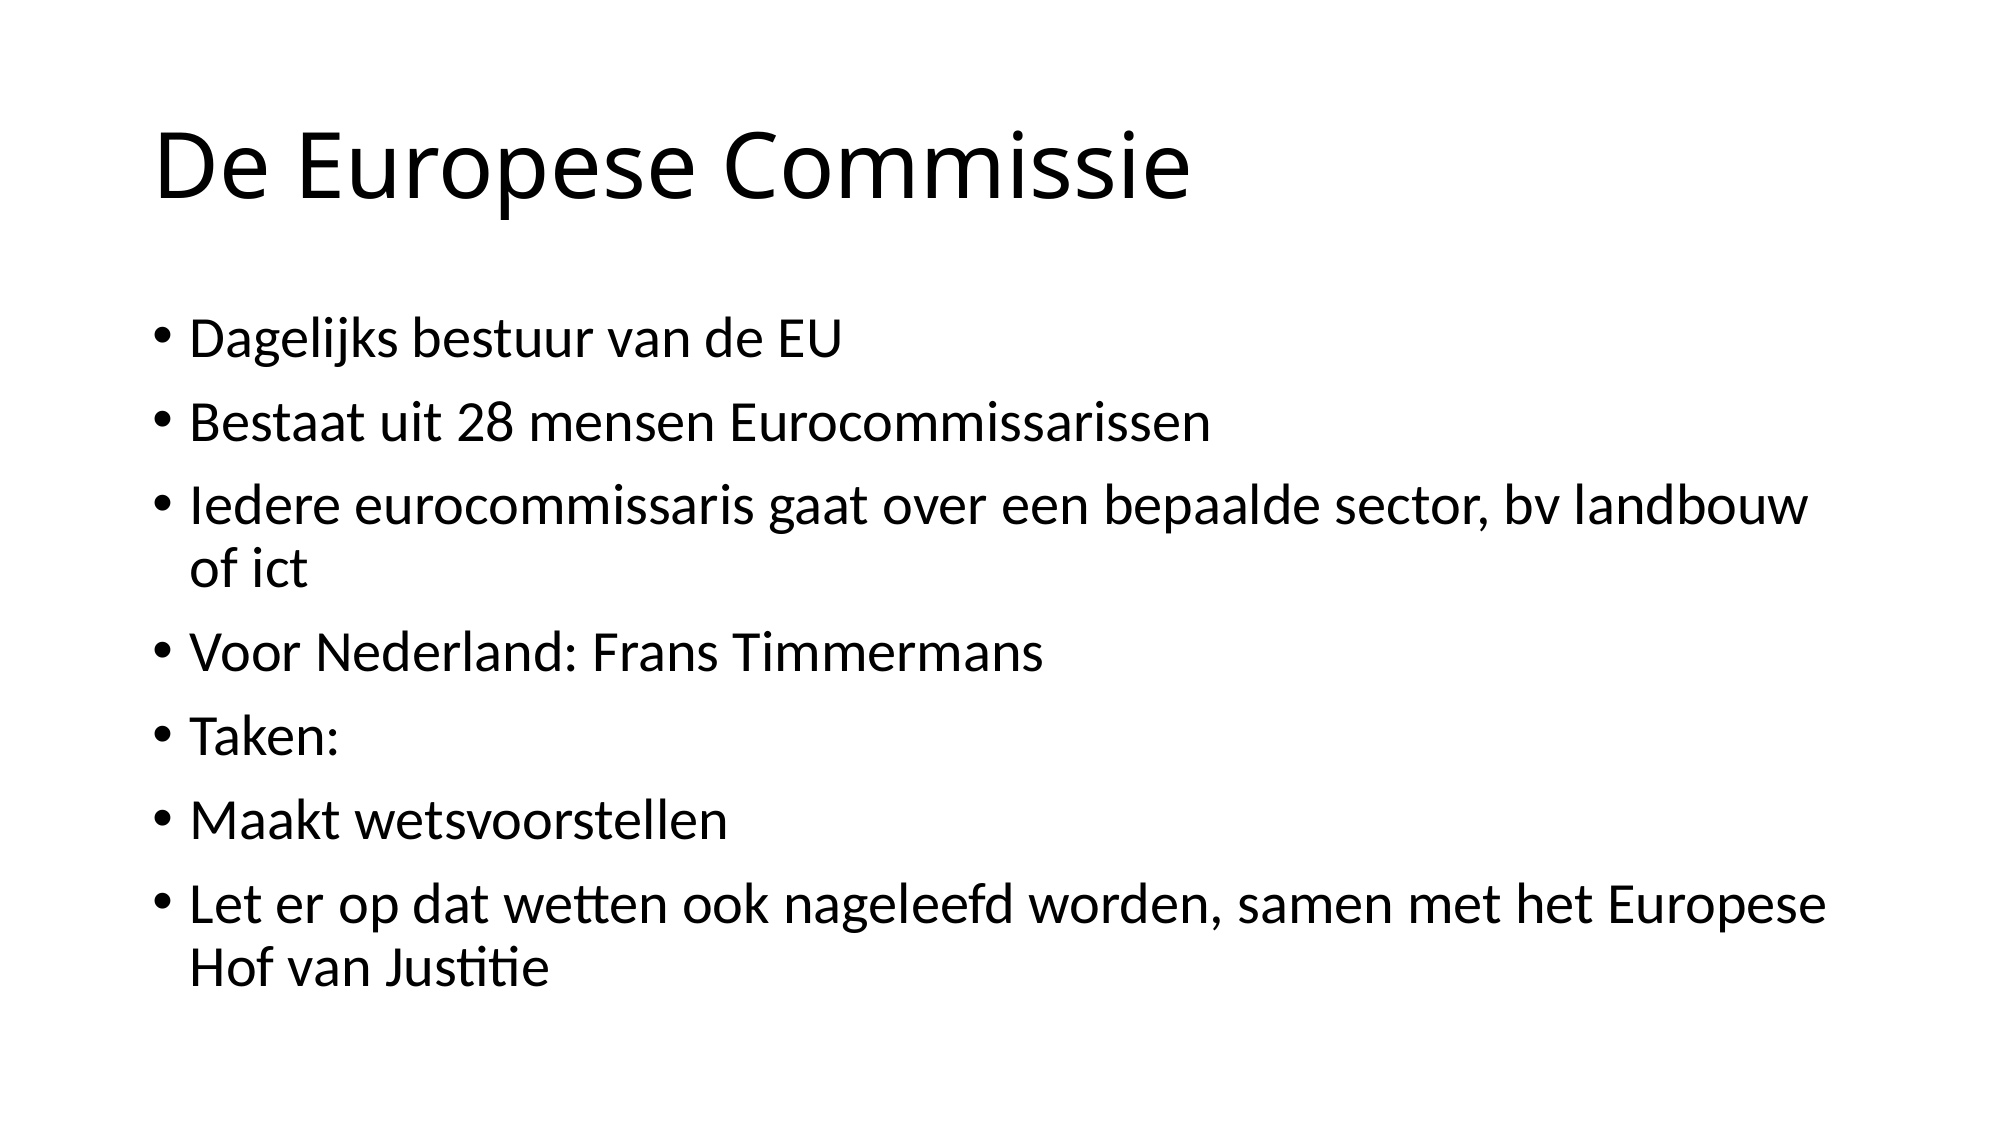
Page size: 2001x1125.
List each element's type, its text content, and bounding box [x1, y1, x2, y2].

list Dagelijks bestuur van de EU Bestaat uit 28 mensen Eurocommissarissen Iedere eurocommissaris gaat over een bepaalde sector, bv landbouw of ict Voor Nederland: Frans Timmermans Taken: Maakt wetsvoorstellen Let er op dat wetten ook nageleefd worden, samen met het Europese Hof van Justitie [137, 299, 1863, 1014]
title De Europese Commissie [137, 59, 1863, 278]
